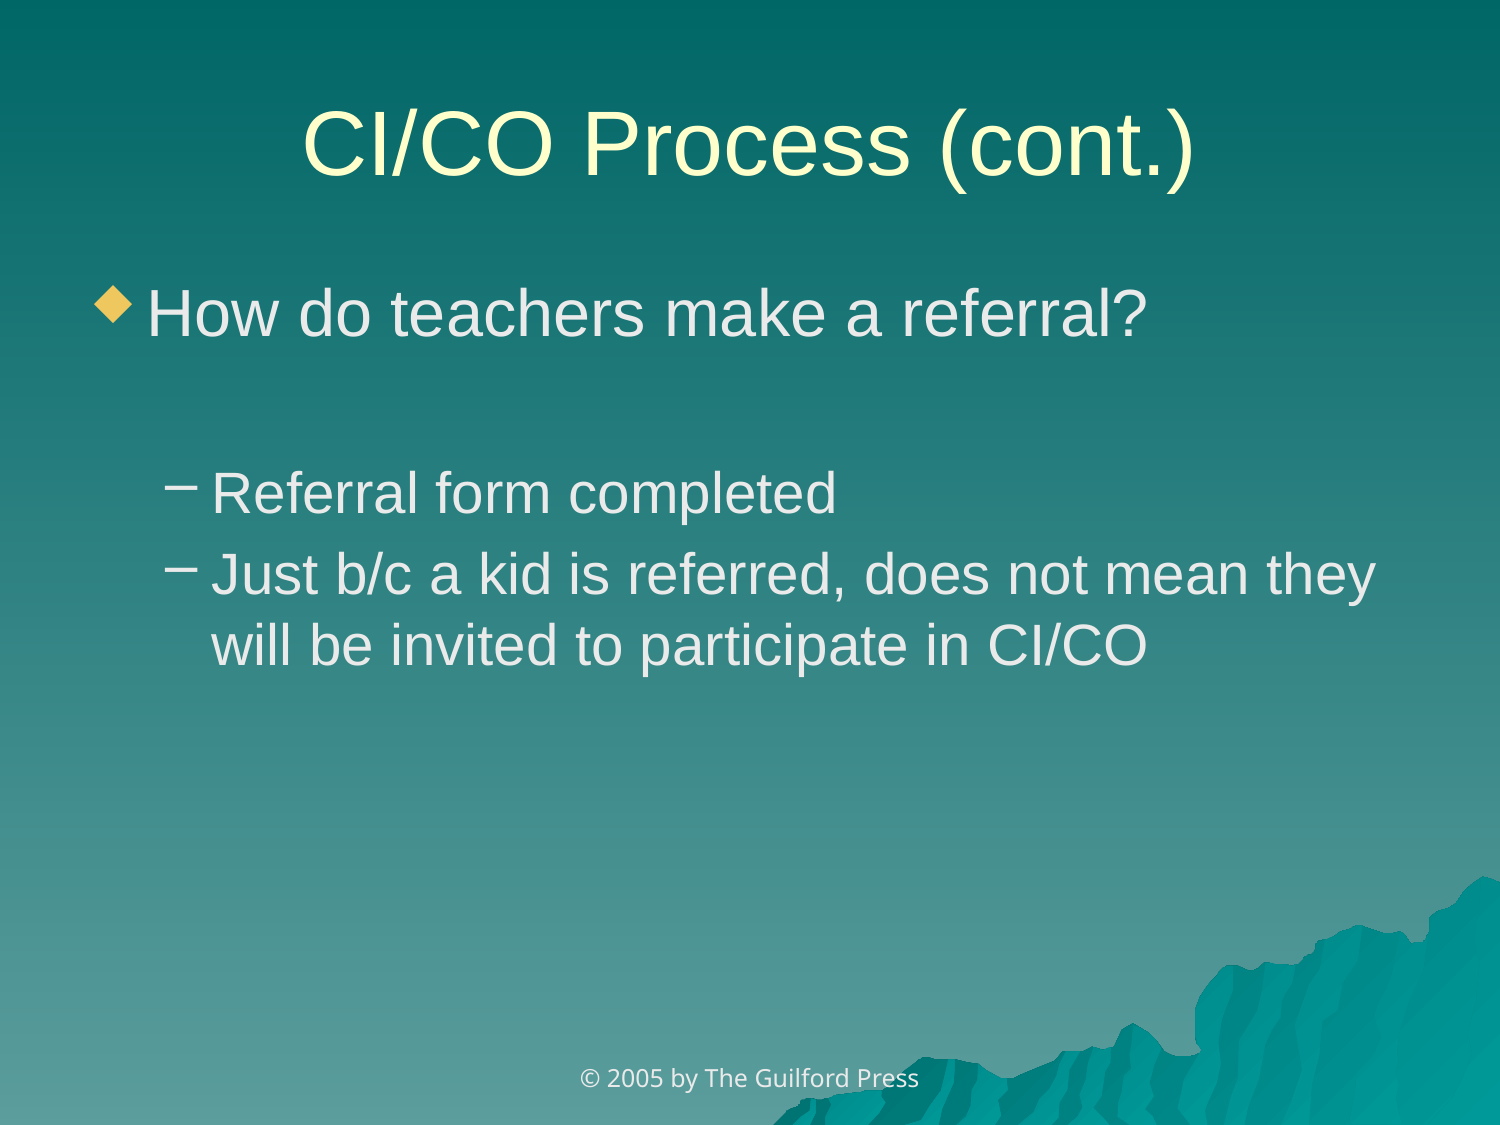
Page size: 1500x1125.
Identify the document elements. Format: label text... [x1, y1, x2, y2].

list How do teachers make a referral? Referral form completed Just b/c a kid is referred, does not mean they will be invited to participate in CI/CO [74, 262, 1426, 1006]
title CI/CO Process (cont.) [74, 45, 1426, 233]
footer © 2005 by The Guilford Press [512, 1024, 988, 1101]
